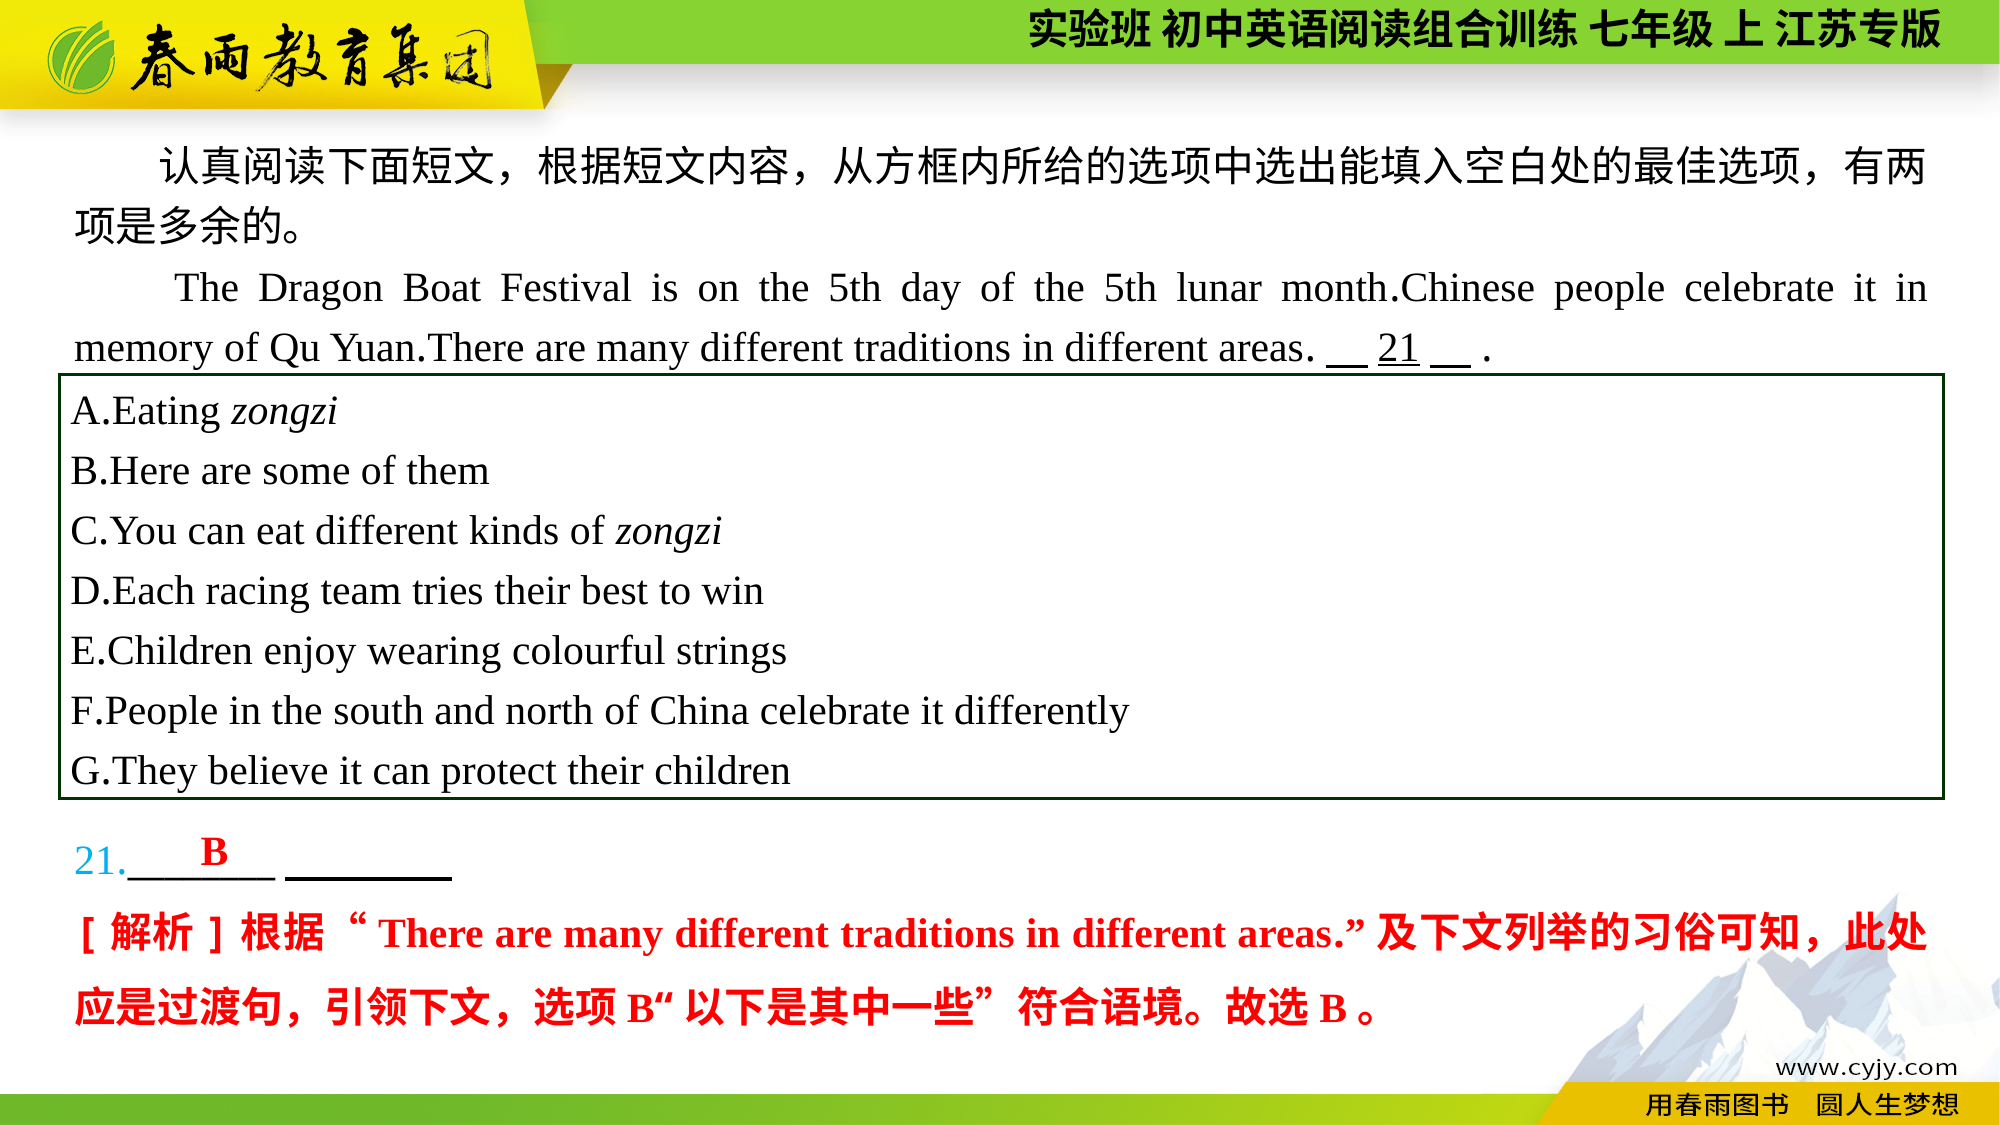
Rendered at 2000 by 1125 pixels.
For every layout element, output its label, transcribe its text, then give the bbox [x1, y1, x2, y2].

text_box B [185, 816, 244, 881]
text_box [解析]根据“There are many different traditions in different areas.”及下文列举的习俗可知，此处应是过渡句，引领下文，选项B“以下是其中一些”符合语境。故选B。 [59, 873, 1944, 1039]
list 认真阅读下面短文，根据短文内容，从方框内所给的选项中选出能填入空白处的最佳选项，有两项是多余的。 The Dragon Boat Festival is on the 5th day of the 5th lunar month.Chinese people celebrate it in memory of Qu Yuan.There are many different traditions in different areas. 21 . [59, 122, 1944, 374]
text_box 21.________ [59, 800, 1944, 873]
picture [0, 0, 2000, 1125]
text_box [59, 374, 1944, 799]
text_box A.Eating zongzi B.Here are some of them C.You can eat different kinds of zongzi D.Each racing team tries their best to win E.Children enjoy wearing colourful strings F.People in the south and north of China celebrate it differently G.They believe it can protect their children [55, 365, 1940, 801]
